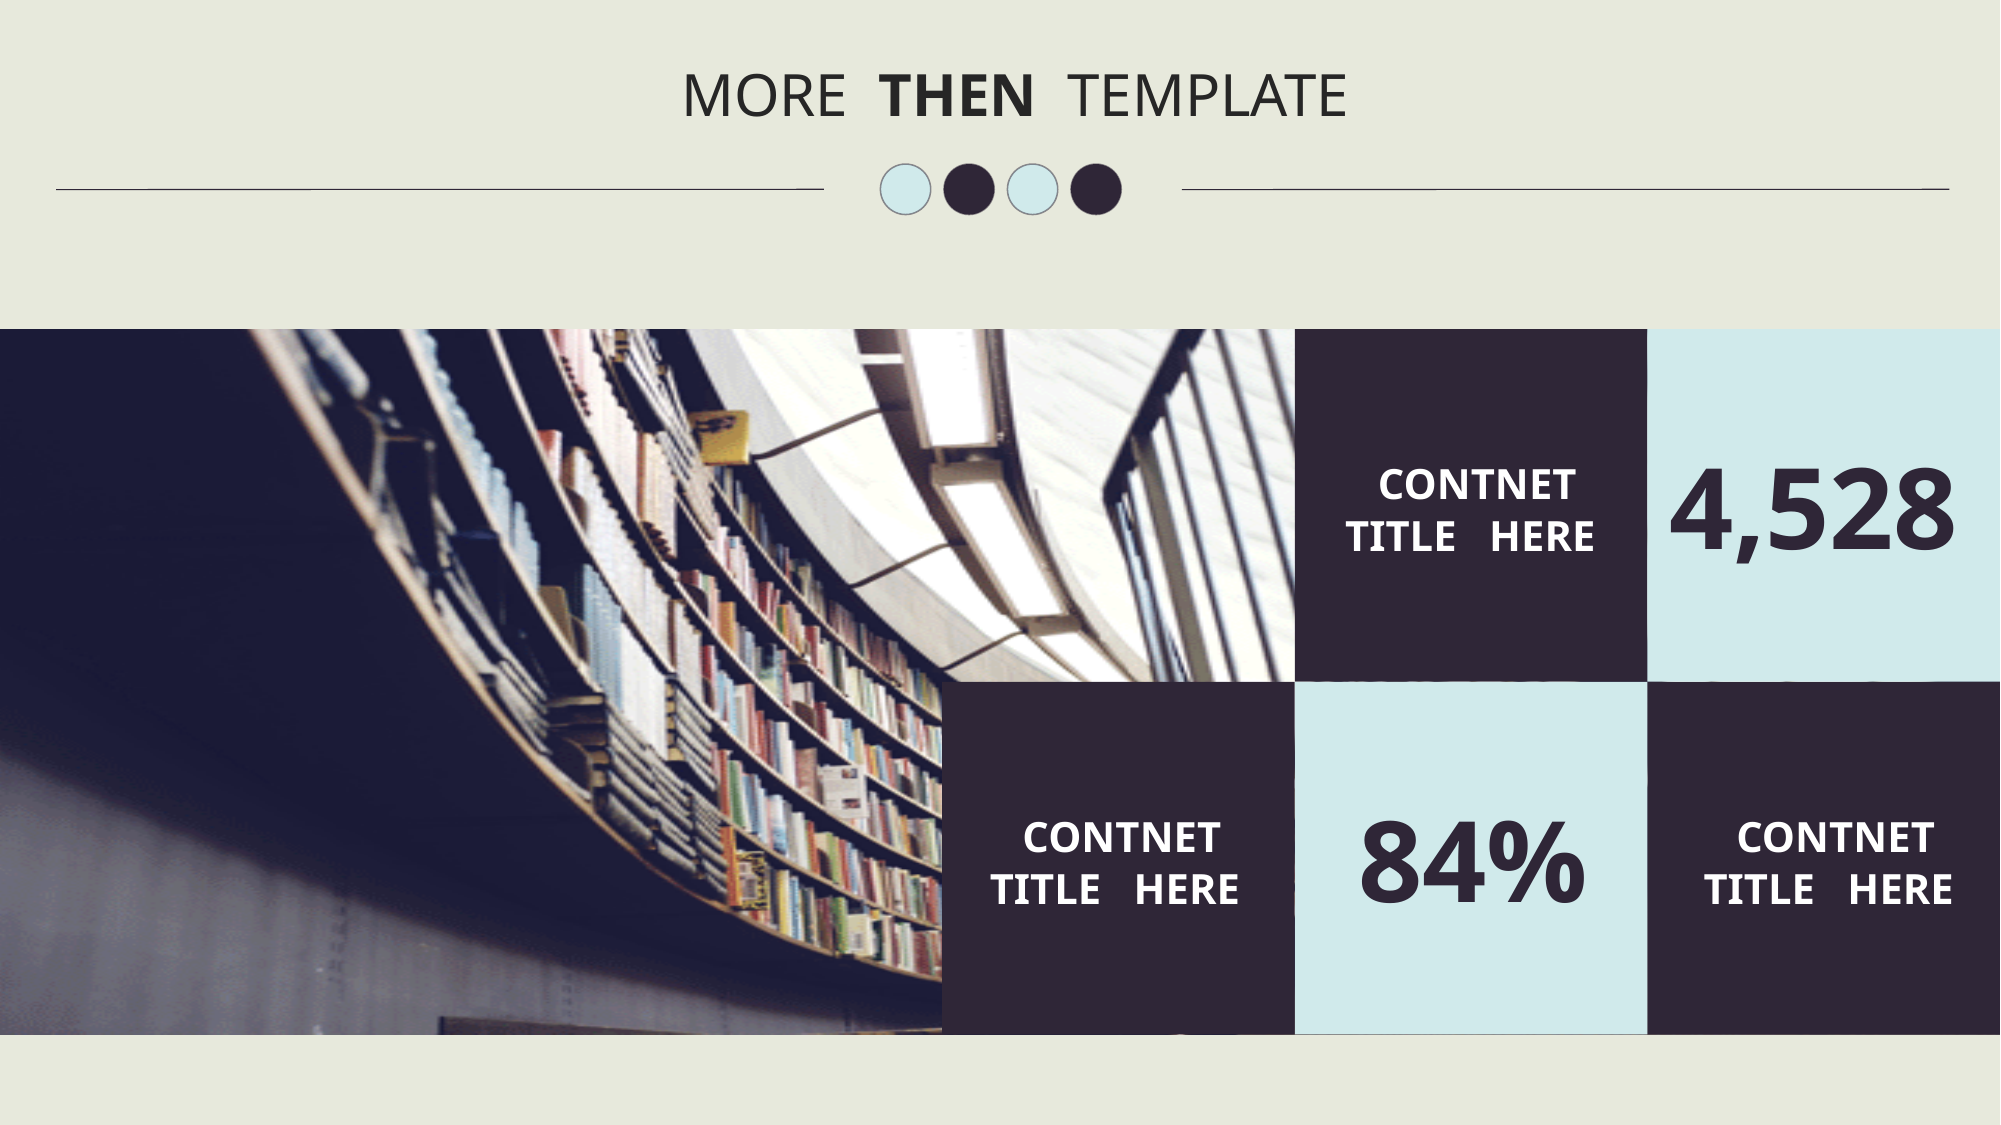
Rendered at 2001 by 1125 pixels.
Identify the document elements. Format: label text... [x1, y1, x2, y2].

text_box MORE THEN TEMPLATE [636, 42, 1365, 138]
text_box [1294, 329, 1647, 681]
text_box [942, 681, 1295, 1035]
text_box CONTNET TITLE HERE [1298, 442, 1614, 568]
text_box 4,528 [1654, 429, 1973, 580]
text_box [1648, 682, 2000, 1035]
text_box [880, 163, 1122, 215]
text_box [0, 329, 1294, 1035]
text_box [1295, 681, 1648, 1035]
text_box CONTNET TITLE HERE [942, 795, 1258, 920]
text_box CONTNET TITLE HERE [1656, 795, 1972, 920]
text_box 84% [1343, 782, 1603, 933]
text_box [1647, 329, 2000, 682]
